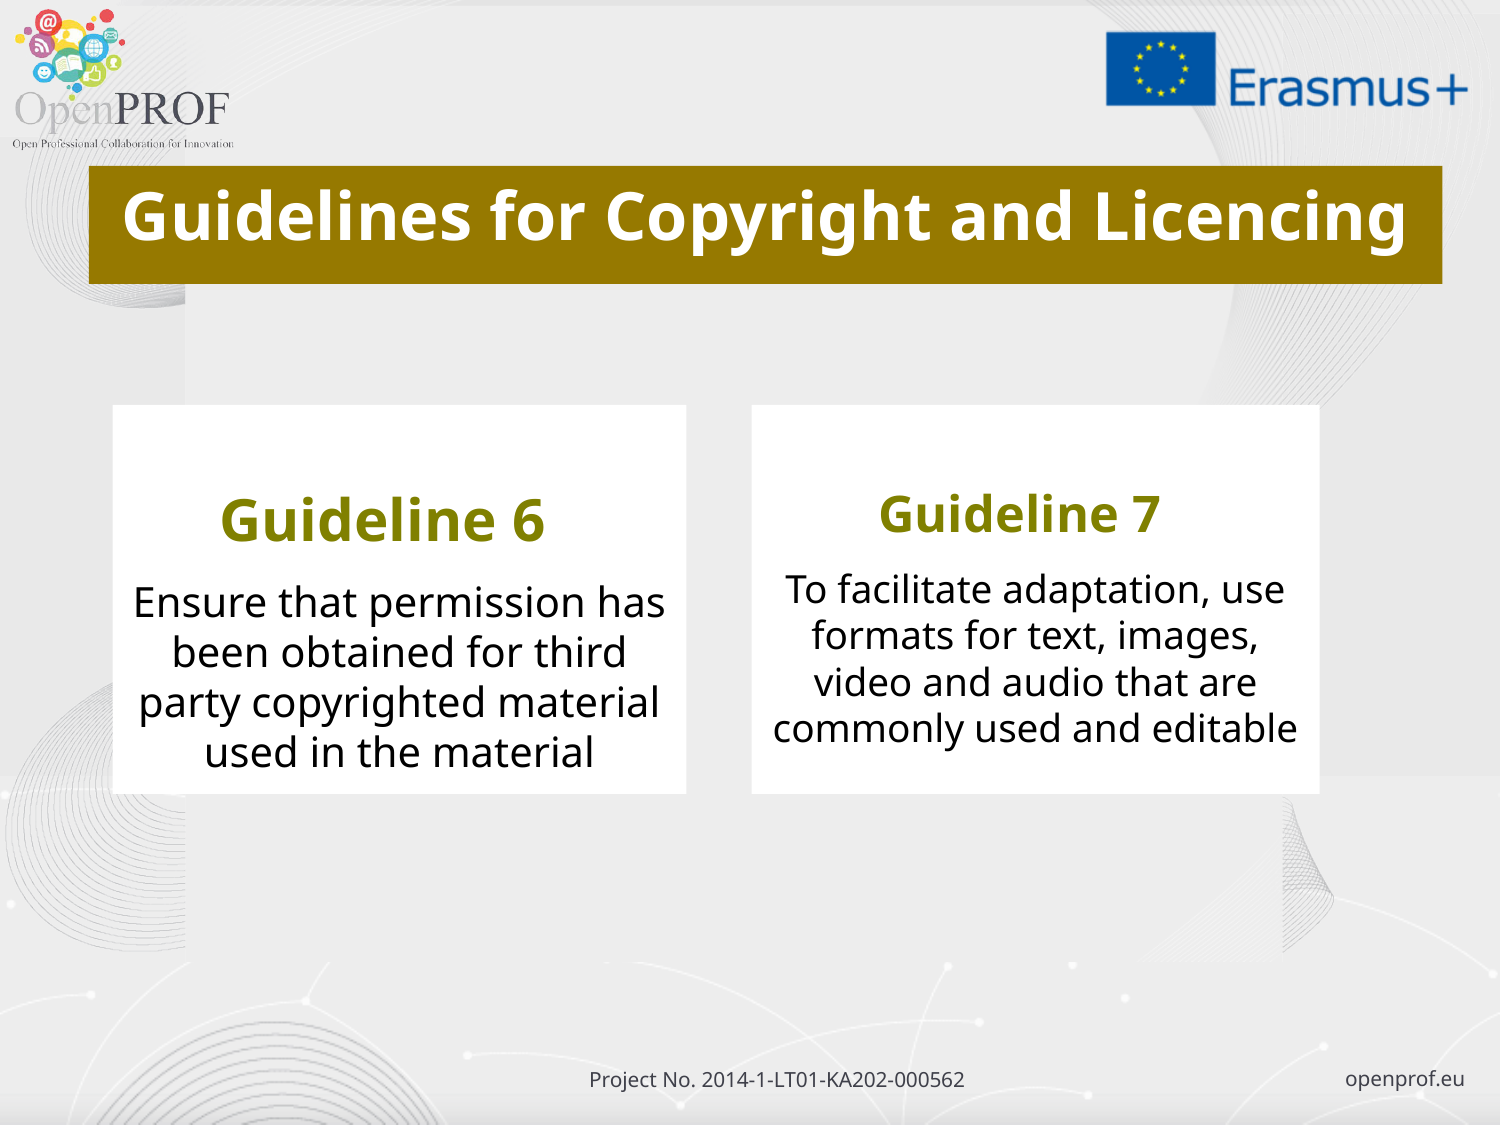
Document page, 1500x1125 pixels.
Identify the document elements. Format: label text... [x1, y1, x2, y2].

text_box Guideline 7 To facilitate adaptation, use formats for text, images, video and audio that are commonly used and editable [751, 404, 1320, 794]
picture [0, 0, 1500, 1125]
text_box Guidelines for Copyright and Licencing [88, 165, 1443, 284]
text_box Guideline 6 Ensure that permission has been obtained for third party copyrighted material used in the material [112, 404, 687, 794]
